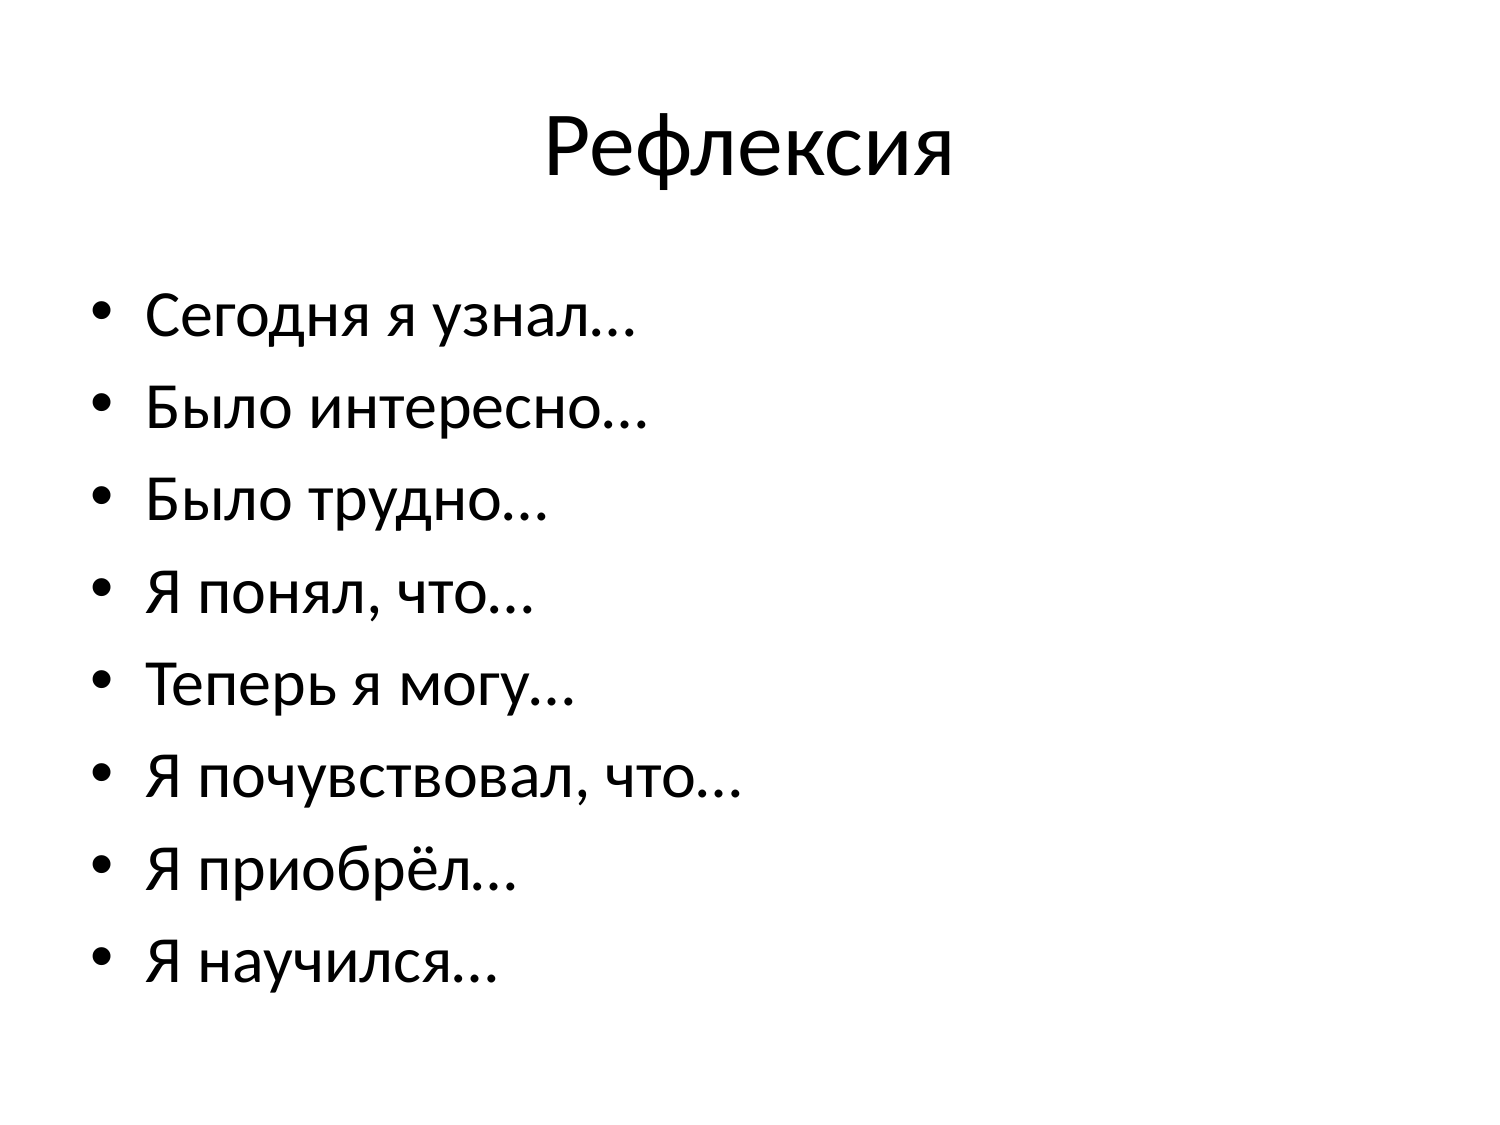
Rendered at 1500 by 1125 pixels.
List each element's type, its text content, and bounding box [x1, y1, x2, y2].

list Сегодня я узнал… Было интересно… Было трудно… Я понял, что… Теперь я могу… Я почувствовал, что… Я приобрёл… Я научился… [75, 262, 1425, 1005]
title Рефлексия [75, 45, 1425, 233]
